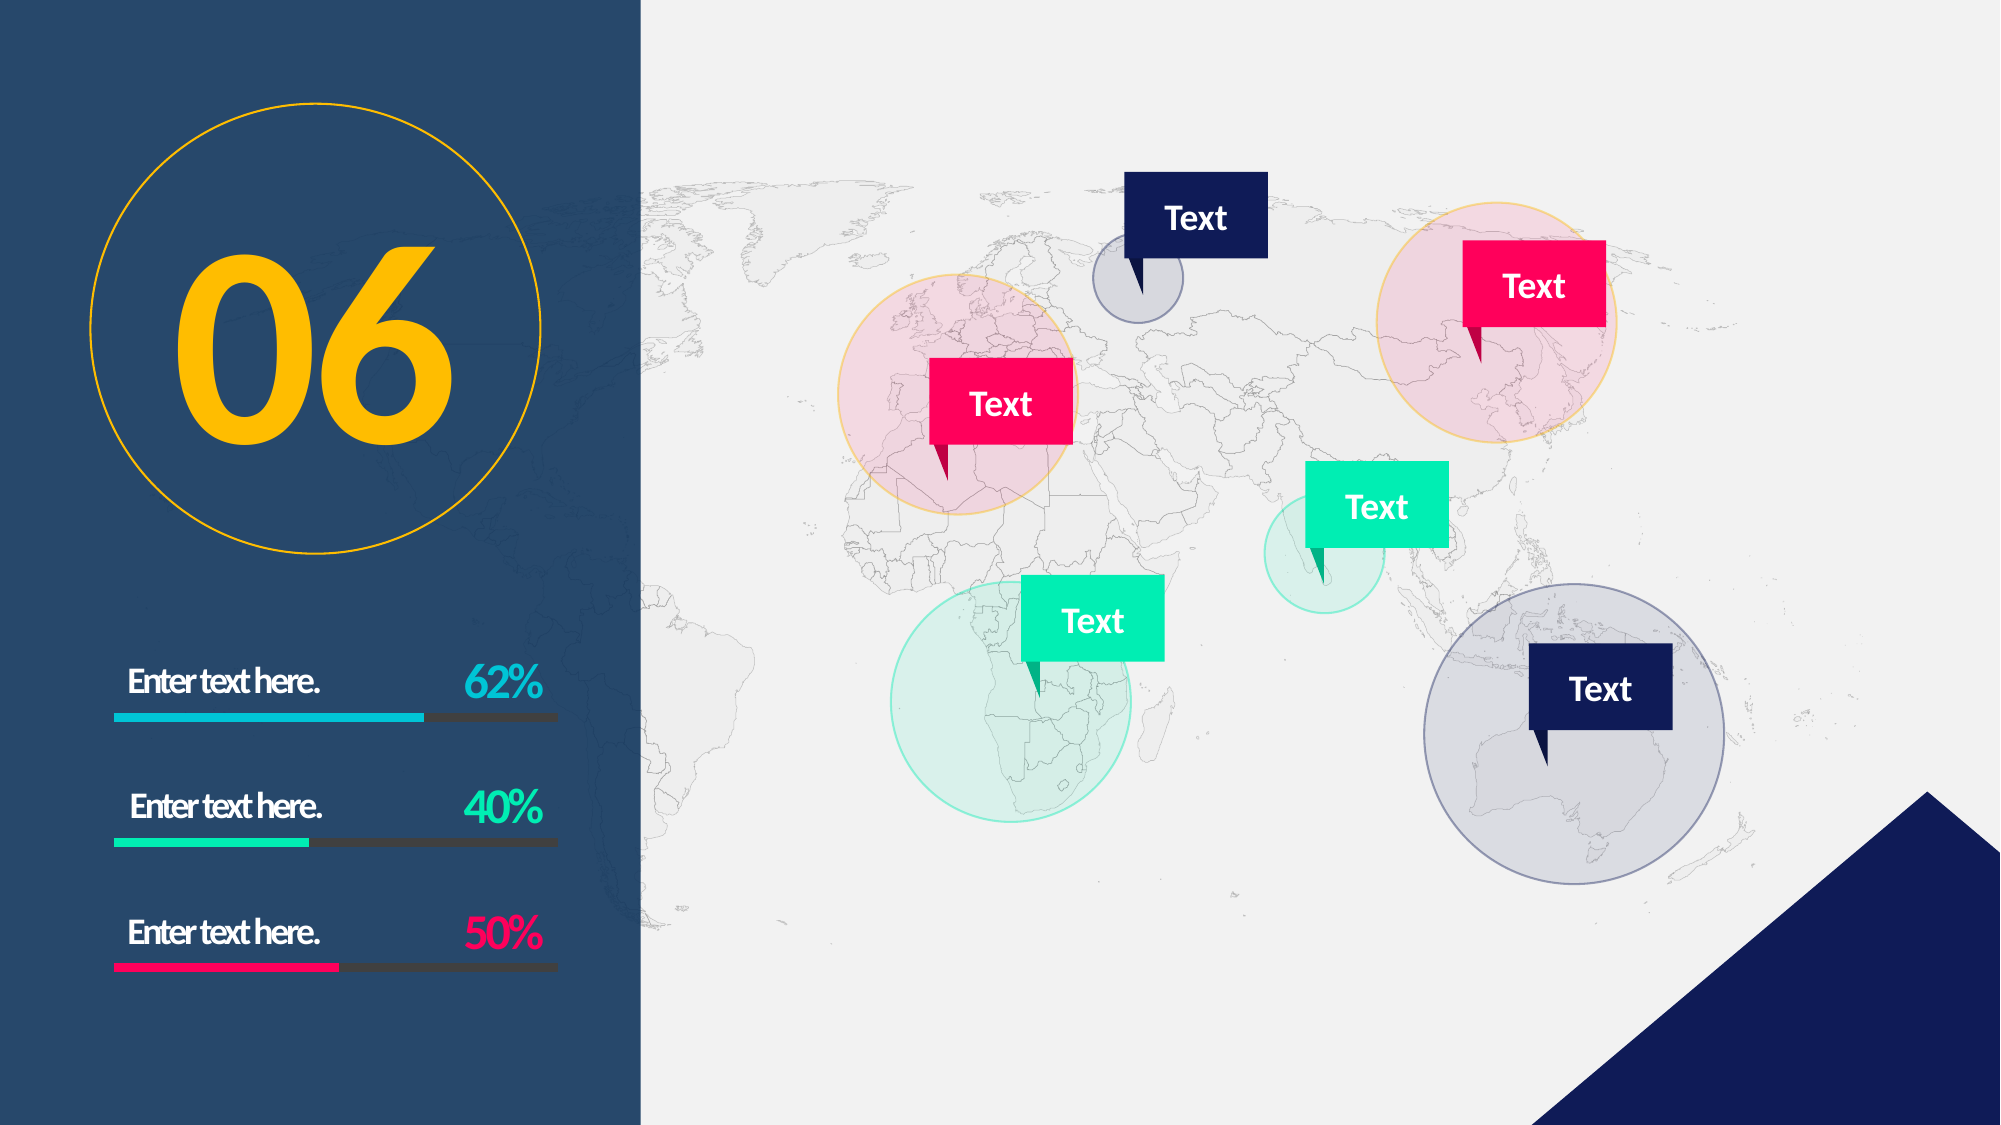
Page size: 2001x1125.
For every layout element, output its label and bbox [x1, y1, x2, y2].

text_box [115, 765, 559, 842]
text_box [0, 0, 642, 1125]
text_box [929, 357, 1073, 481]
text_box [1530, 790, 2000, 1125]
text_box [137, 180, 1863, 945]
text_box [90, 103, 541, 554]
text_box [1462, 240, 1607, 364]
text_box [1021, 574, 1165, 698]
text_box [1305, 461, 1449, 585]
text_box [113, 640, 559, 717]
text_box [1124, 171, 1268, 295]
text_box [113, 892, 559, 968]
text_box [1528, 643, 1673, 767]
